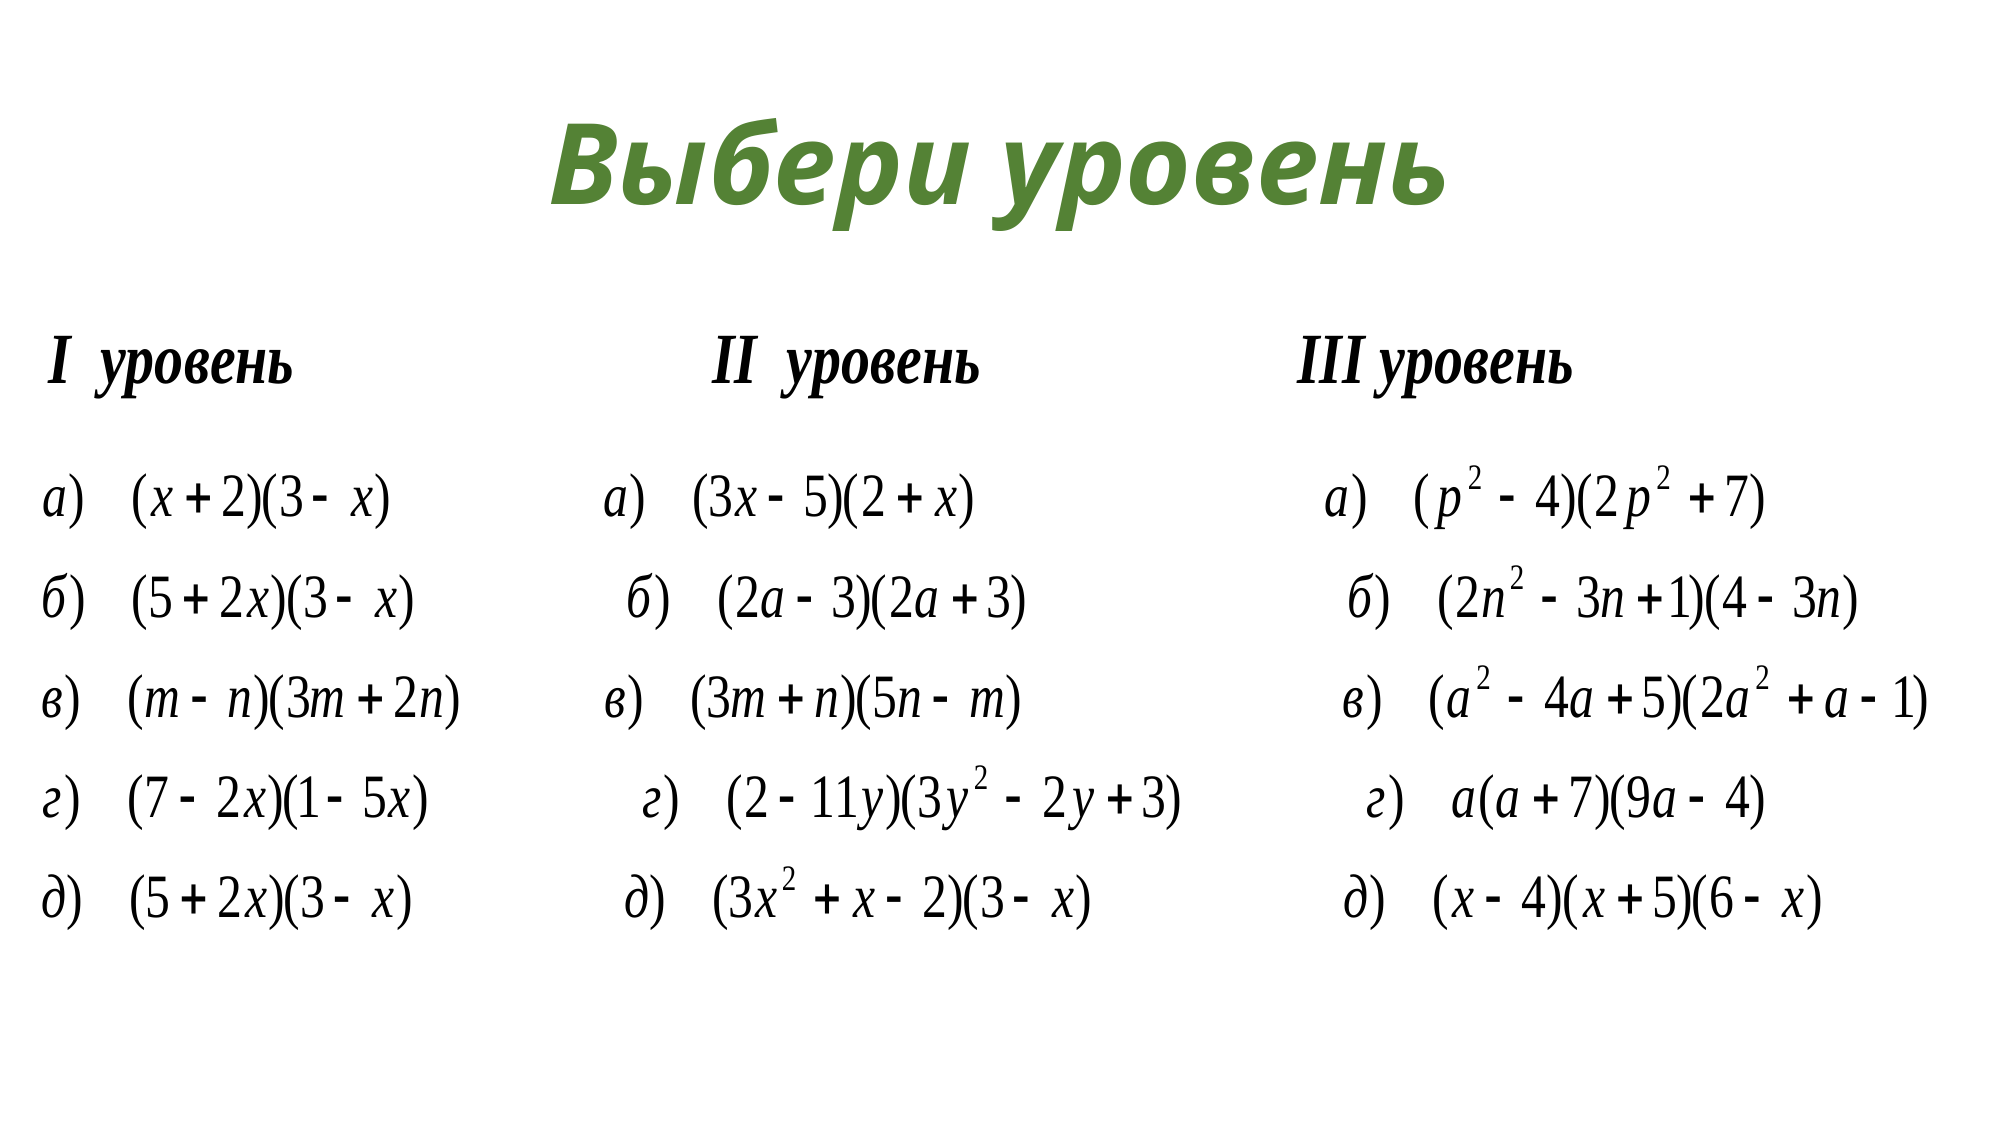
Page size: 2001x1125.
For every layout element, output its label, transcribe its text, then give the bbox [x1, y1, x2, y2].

title Выбери уровень [137, 59, 1863, 278]
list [34, 295, 1963, 1008]
